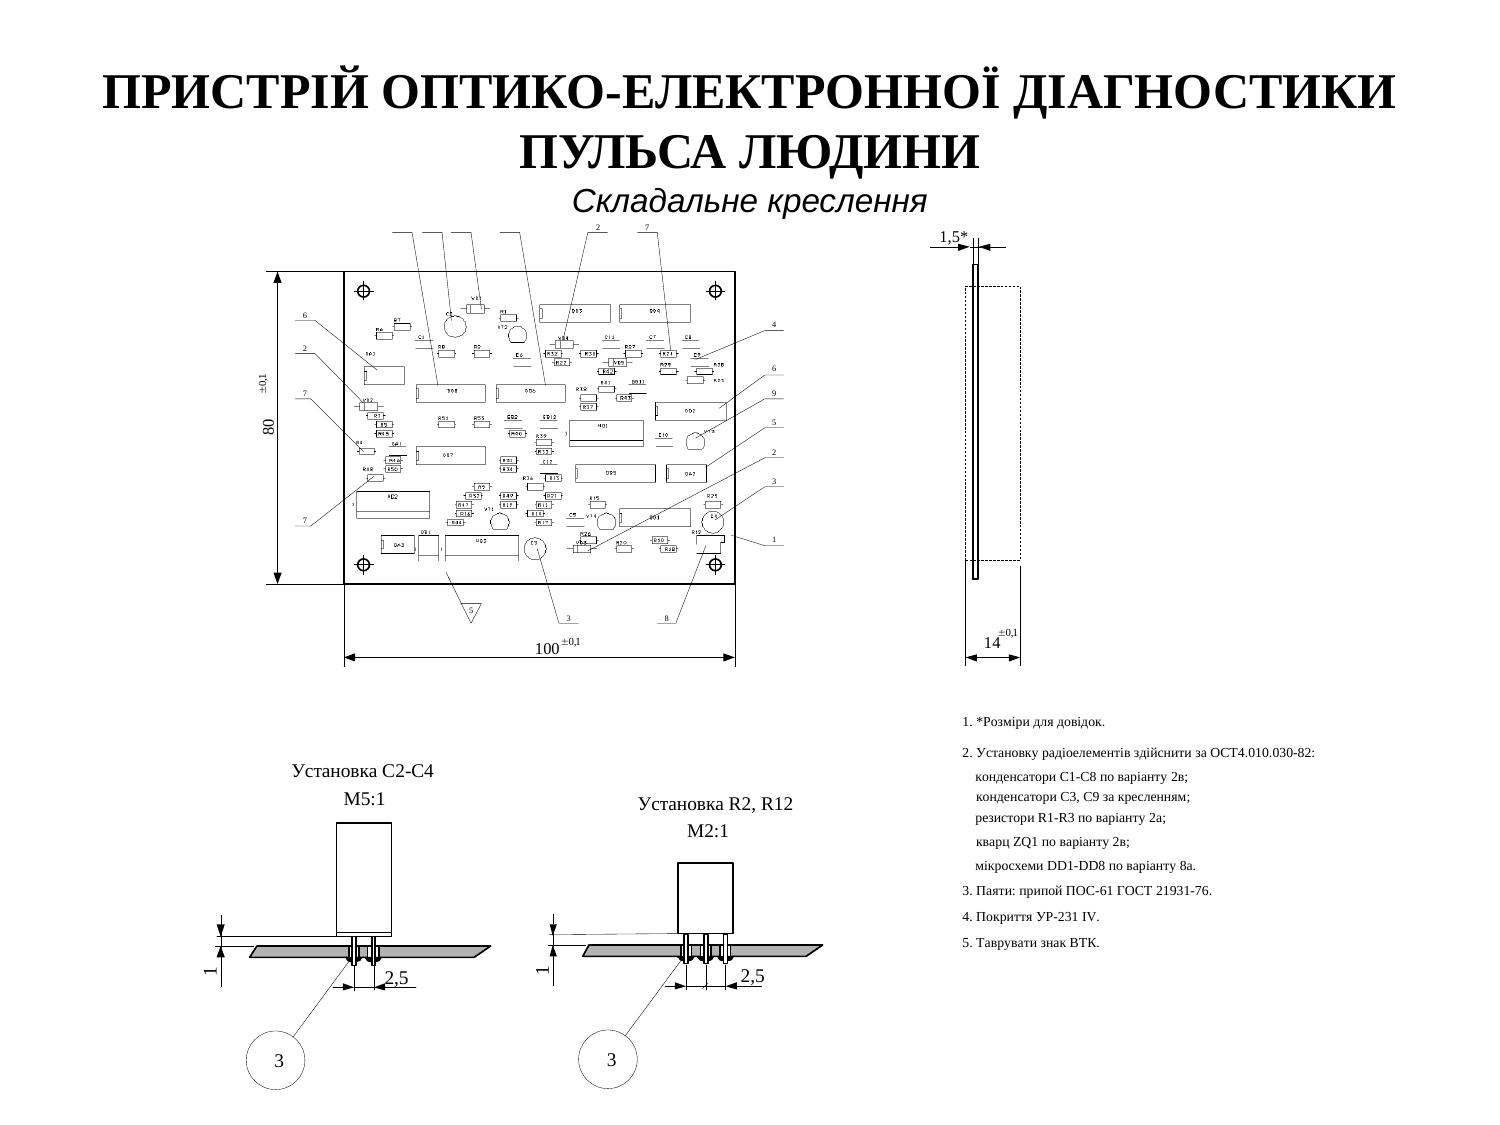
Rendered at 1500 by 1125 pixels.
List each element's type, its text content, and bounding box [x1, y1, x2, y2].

title Пристрій оптико-електронної діагностики пульса людини Складальне креслення [75, 45, 1425, 233]
picture [194, 219, 1318, 1092]
